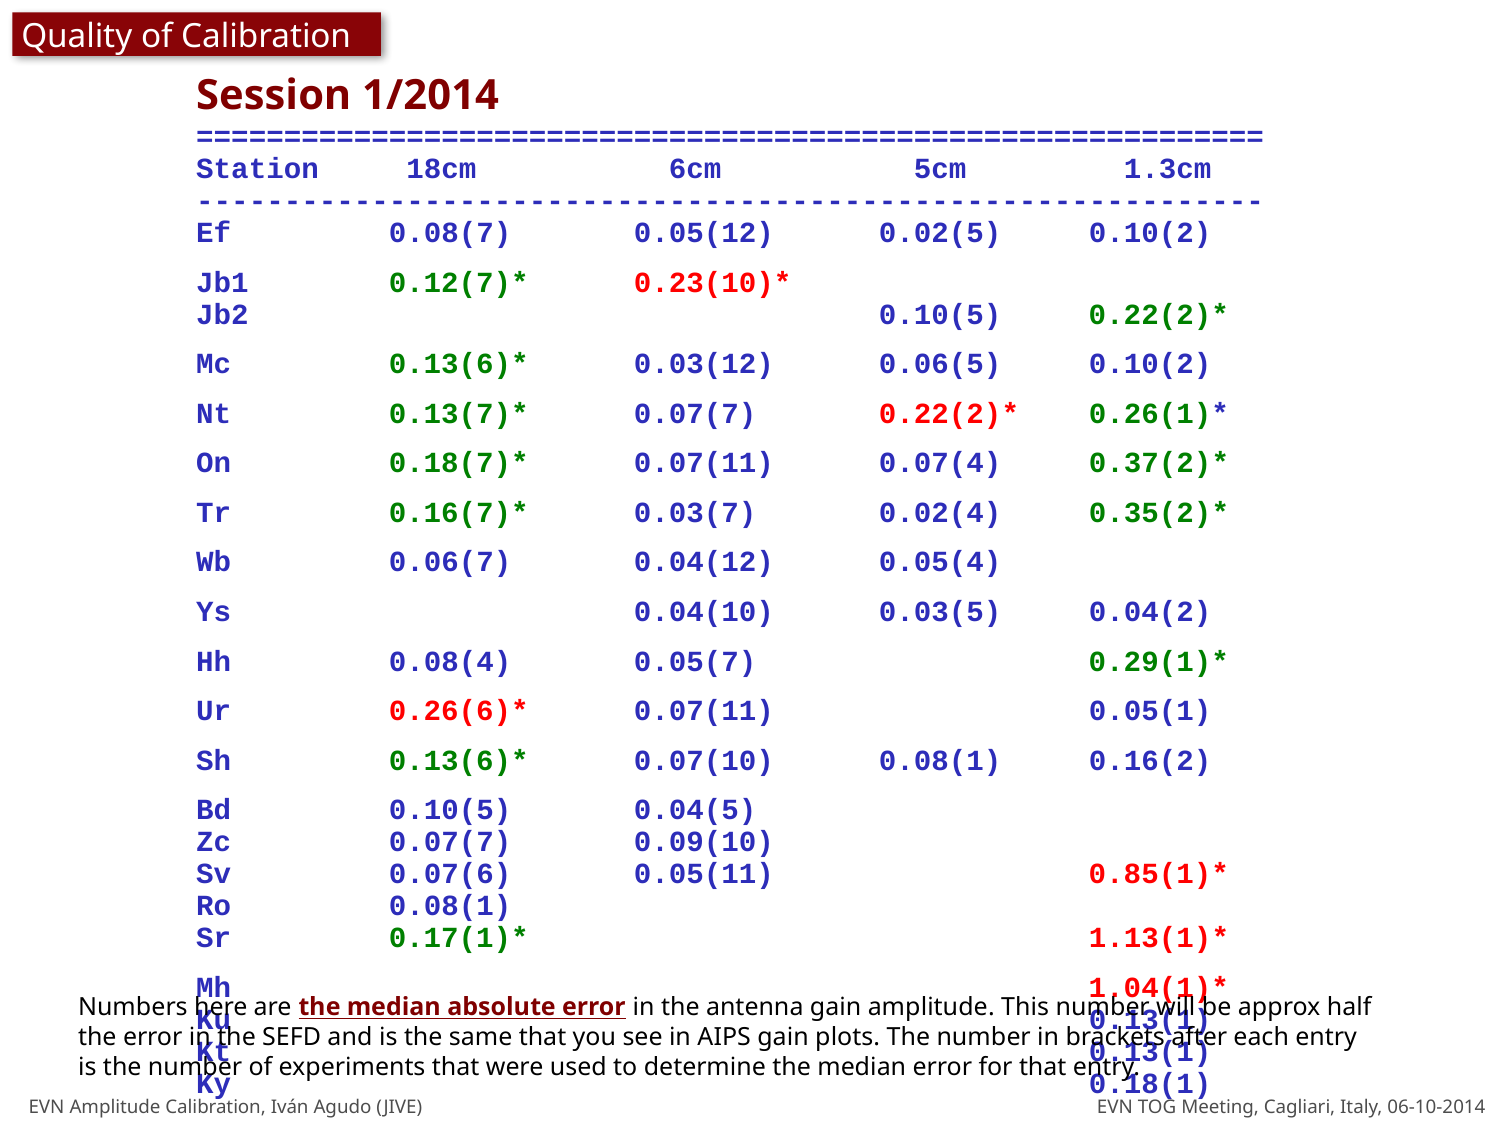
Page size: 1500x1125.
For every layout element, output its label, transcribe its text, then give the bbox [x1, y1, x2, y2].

text_box Quality of Calibration [12, 12, 381, 56]
text_box EVN Amplitude Calibration, Iván Agudo (JIVE) EVN TOG Meeting, Cagliari, Italy, 06-10-2014 [1281, 1087, 1500, 1125]
text_box Session 1/2014 ============================================================= Station 18cm 6cm 5cm 1.3cm ------------------------------------------------------------- Ef 0.08(7) 0.05(12) 0.02(5) 0.10(2) Jb1 0.12(7)* 0.23(10)* Jb2 0.10(5) 0.22(2)* Mc 0.13(6)* 0.03(12) 0.06(5) 0.10(2) Nt 0.13(7)* 0.07(7) 0.22(2)* 0.26(1)* On 0.18(7)* 0.07(11) 0.07(4) 0.37(2)* Tr 0.16(7)* 0.03(7) 0.02(4) 0.35(2)* Wb 0.06(7) 0.04(12) 0.05(4) Ys 0.04(10) 0.03(5) 0.04(2) Hh 0.08(4) 0.05(7) 0.29(1)* Ur 0.26(6)* 0.07(11) 0.05(1) Sh 0.13(6)* 0.07(10) 0.08(1) 0.16(2) Bd 0.10(5) 0.04(5) Zc 0.07(7) 0.09(10) Sv 0.07(6) 0.05(11) 0.85(1)* Ro 0.08(1) Sr 0.17(1)* 1.13(1)* Mh 1.04(1)* Ku 0.13(1) Kt 0.13(1) Ky 0.18(1) ============================================================ [181, 1088, 1281, 1125]
text_box EVN Amplitude Calibration, Iván Agudo (JIVE) EVN TOG Meeting, Cagliari, Italy, 06-10-2014 [0, 1087, 181, 1125]
text_box Numbers here are the median absolute error in the antenna gain amplitude. This number will be approx half the error in the SEFD and is the same that you see in AIPS gain plots. The number in brackets after each entry is the number of experiments that were used to determine the median error for that entry. [63, 983, 1393, 1088]
text_box Session 1/2014 ============================================================= Station 18cm 6cm 5cm 1.3cm ------------------------------------------------------------- Ef 0.08(7) 0.05(12) 0.02(5) 0.10(2) Jb1 0.12(7)* 0.23(10)* Jb2 0.10(5) 0.22(2)* Mc 0.13(6)* 0.03(12) 0.06(5) 0.10(2) Nt 0.13(7)* 0.07(7) 0.22(2)* 0.26(1)* On 0.18(7)* 0.07(11) 0.07(4) 0.37(2)* Tr 0.16(7)* 0.03(7) 0.02(4) 0.35(2)* Wb 0.06(7) 0.04(12) 0.05(4) Ys 0.04(10) 0.03(5) 0.04(2) Hh 0.08(4) 0.05(7) 0.29(1)* Ur 0.26(6)* 0.07(11) 0.05(1) Sh 0.13(6)* 0.07(10) 0.08(1) 0.16(2) Bd 0.10(5) 0.04(5) Zc 0.07(7) 0.09(10) Sv 0.07(6) 0.05(11) 0.85(1)* Ro 0.08(1) Sr 0.17(1)* 1.13(1)* Mh 1.04(1)* Ku 0.13(1) Kt 0.13(1) Ky 0.18(1) ============================================================ [181, 60, 1281, 983]
